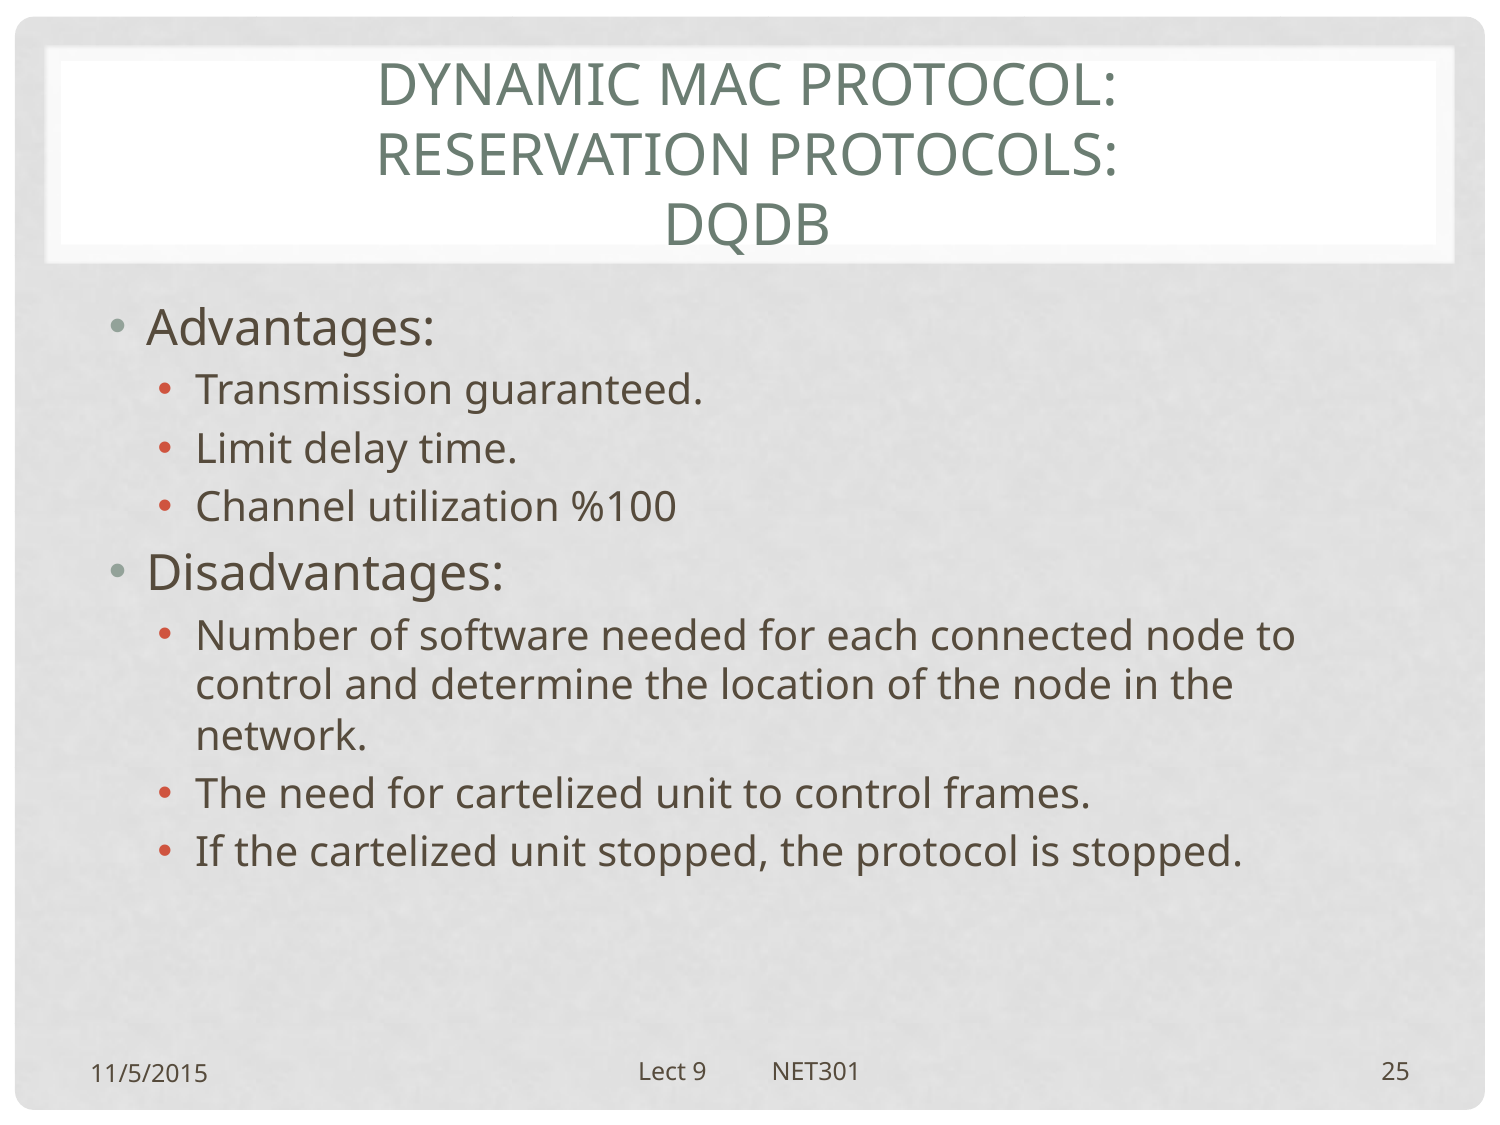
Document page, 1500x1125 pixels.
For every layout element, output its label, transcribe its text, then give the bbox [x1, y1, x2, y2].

footer Lect 9 NET301 [512, 1042, 988, 1103]
list Advantages: Transmission guaranteed. Limit delay time. Channel utilization %100 Disadvantages: Number of software needed for each connected node to control and determine the location of the node in the network. The need for cartelized unit to control frames. If the cartelized unit stopped, the protocol is stopped. [75, 287, 1425, 1005]
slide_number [75, 1042, 425, 1103]
title Dynamic mac protocol: Reservation protocols: DQDB [69, 66, 1425, 238]
slide_number 25 [1074, 1042, 1425, 1103]
